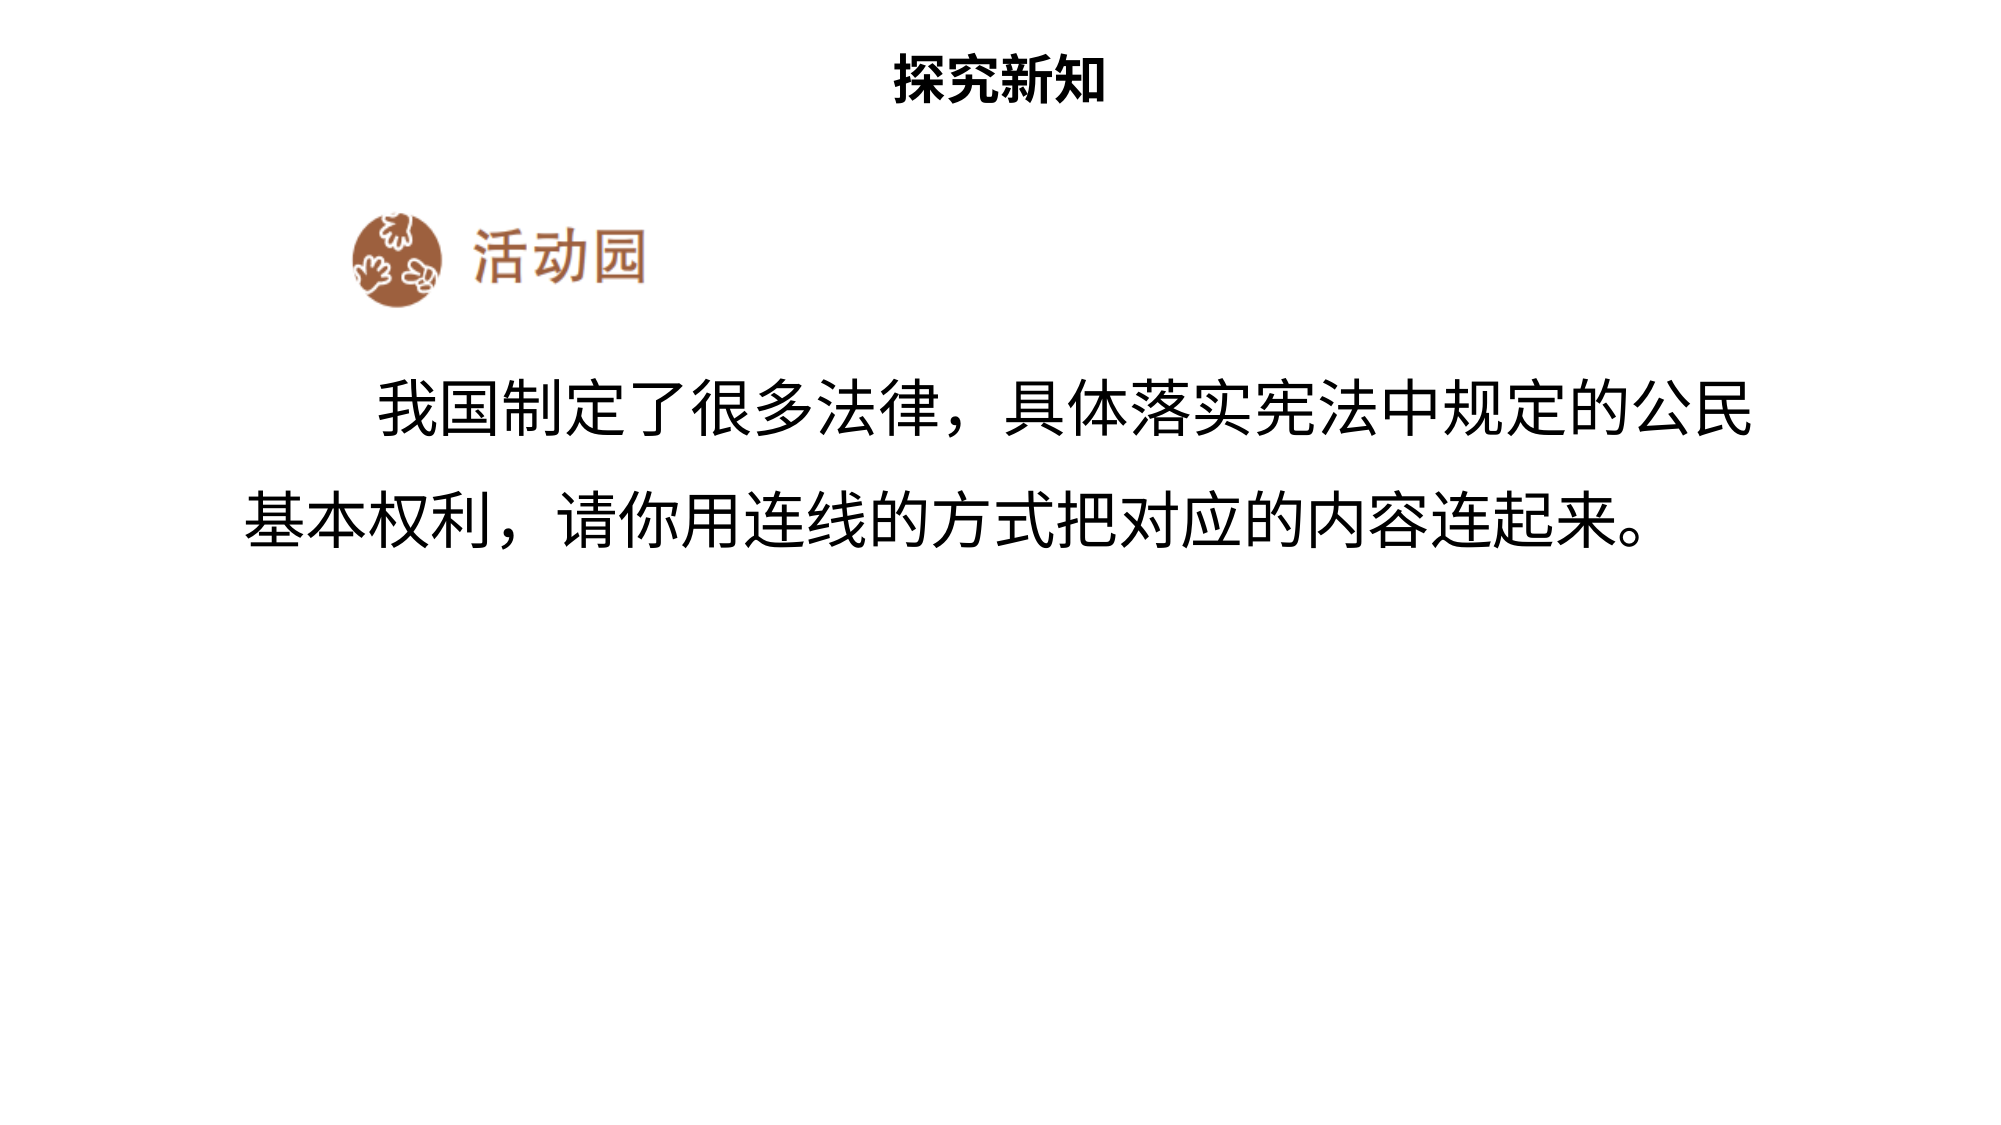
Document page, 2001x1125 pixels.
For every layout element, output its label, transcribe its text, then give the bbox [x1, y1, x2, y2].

picture [350, 207, 650, 313]
title 探究新知 [193, 38, 1808, 119]
text_box 我国制定了很多法律，具体落实宪法中规定的公民基本权利，请你用连线的方式把对应的内容连起来。 [228, 323, 1773, 677]
